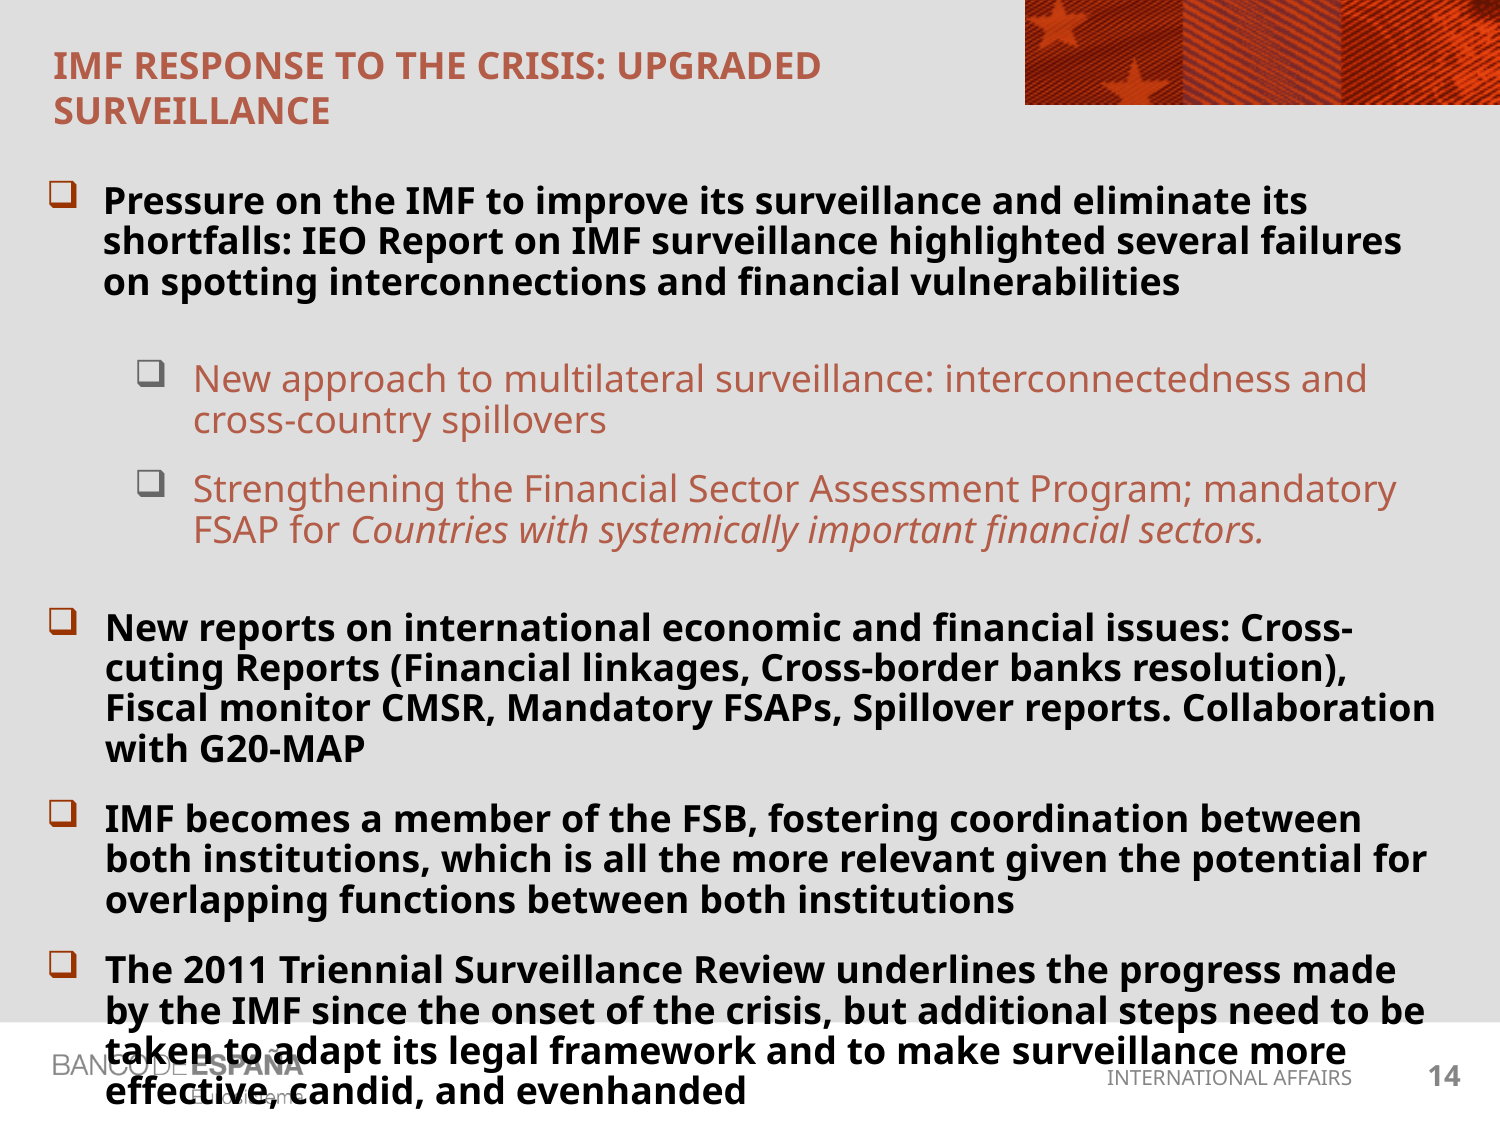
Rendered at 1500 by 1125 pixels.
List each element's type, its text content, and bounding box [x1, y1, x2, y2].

list Pressure on the IMF to improve its surveillance and eliminate its shortfalls: IEO Report on IMF surveillance highlighted several failures on spotting interconnections and financial vulnerabilities New approach to multilateral surveillance: interconnectedness and cross-country spillovers Strengthening the Financial Sector Assessment Program; mandatory FSAP for Countries with systemically important financial sectors. New reports on international economic and financial issues: Cross-cuting Reports (Financial linkages, Cross-border banks resolution), Fiscal monitor CMSR, Mandatory FSAPs, Spillover reports. Collaboration with G20-MAP IMF becomes a member of the FSB, fostering coordination between both institutions, which is all the more relevant given the potential for overlapping functions between both institutions The 2011 Triennial Surveillance Review underlines the progress made by the IMF since the onset of the crisis, but additional steps need to be taken to adapt its legal framework and to make surveillance more effective, candid, and evenhanded [31, 134, 1466, 1016]
picture [53, 1048, 304, 1104]
slide_number 14 [1390, 1049, 1477, 1104]
title IMF RESPONSE TO THE CRISIS: UPGRADED SURVEILLANCE [38, 30, 1071, 134]
picture [1025, 0, 1500, 105]
